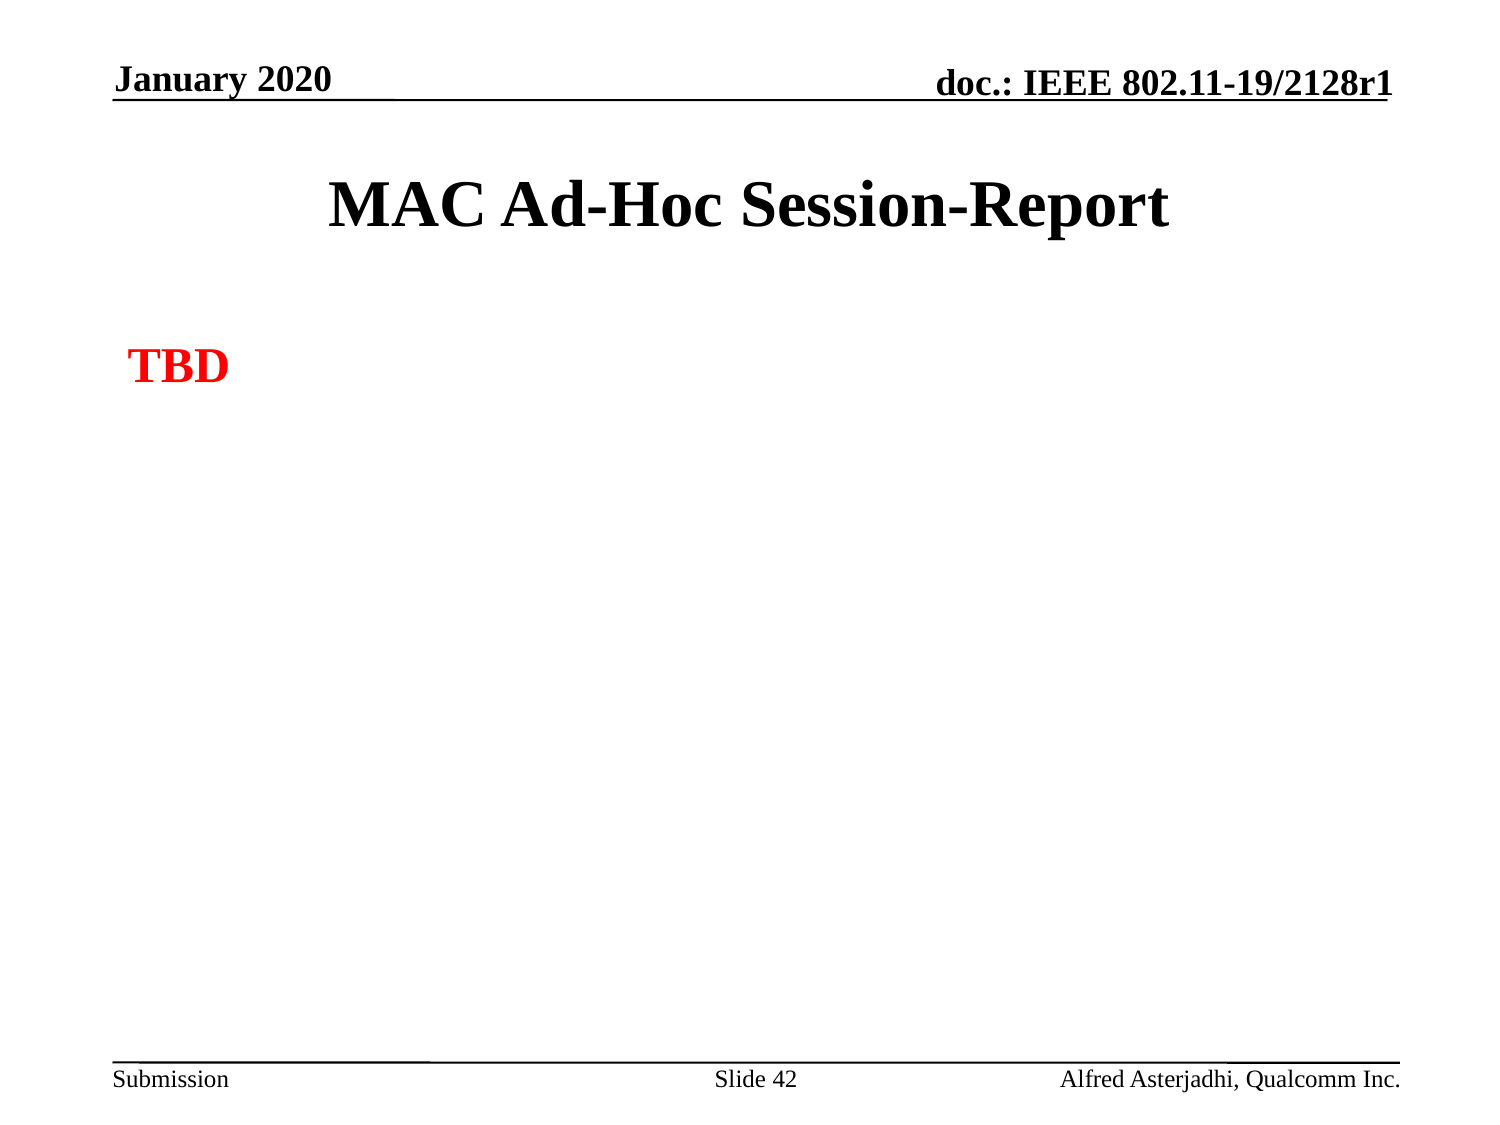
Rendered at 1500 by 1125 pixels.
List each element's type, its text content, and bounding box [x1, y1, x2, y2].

title MAC Ad-Hoc Session-Report [112, 112, 1388, 288]
list TBD [112, 324, 1388, 1000]
footer Alfred Asterjadhi, Qualcomm Inc. [878, 1061, 1402, 1093]
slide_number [114, 54, 493, 100]
slide_number Slide 42 [712, 1061, 800, 1123]
